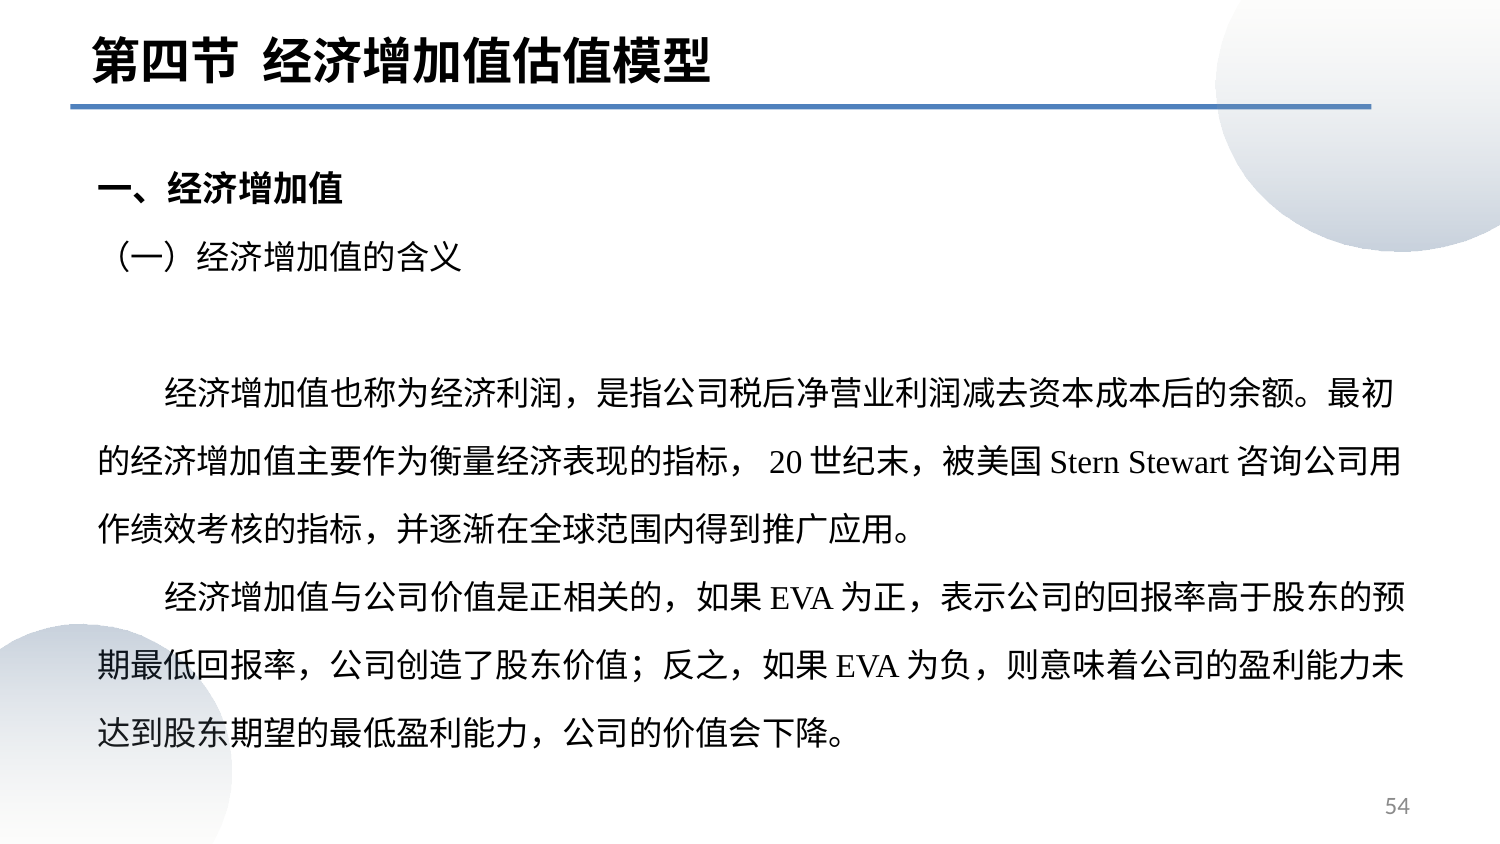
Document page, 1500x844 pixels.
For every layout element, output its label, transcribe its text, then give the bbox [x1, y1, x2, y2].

text_box 第四节 经济增加值估值模型 [74, 23, 1225, 96]
text_box [1213, 0, 1500, 255]
list 一、经济增加值 （一）经济增加值的含义 经济增加值也称为经济利润，是指公司税后净营业利润减去资本成本后的余额。最初的经济增加值主要作为衡量经济表现的指标，20世纪末，被美国Stern Stewart咨询公司用作绩效考核的指标，并逐渐在全球范围内得到推广应用。 经济增加值与公司价值是正相关的，如果EVA为正，表示公司的回报率高于股东的预期最低回报率，公司创造了股东价值；反之，如果EVA为负，则意味着公司的盈利能力未达到股东期望的最低盈利能力，公司的价值会下降。 [82, 128, 1432, 762]
text_box [0, 621, 234, 844]
slide_number 54 [1074, 782, 1425, 827]
